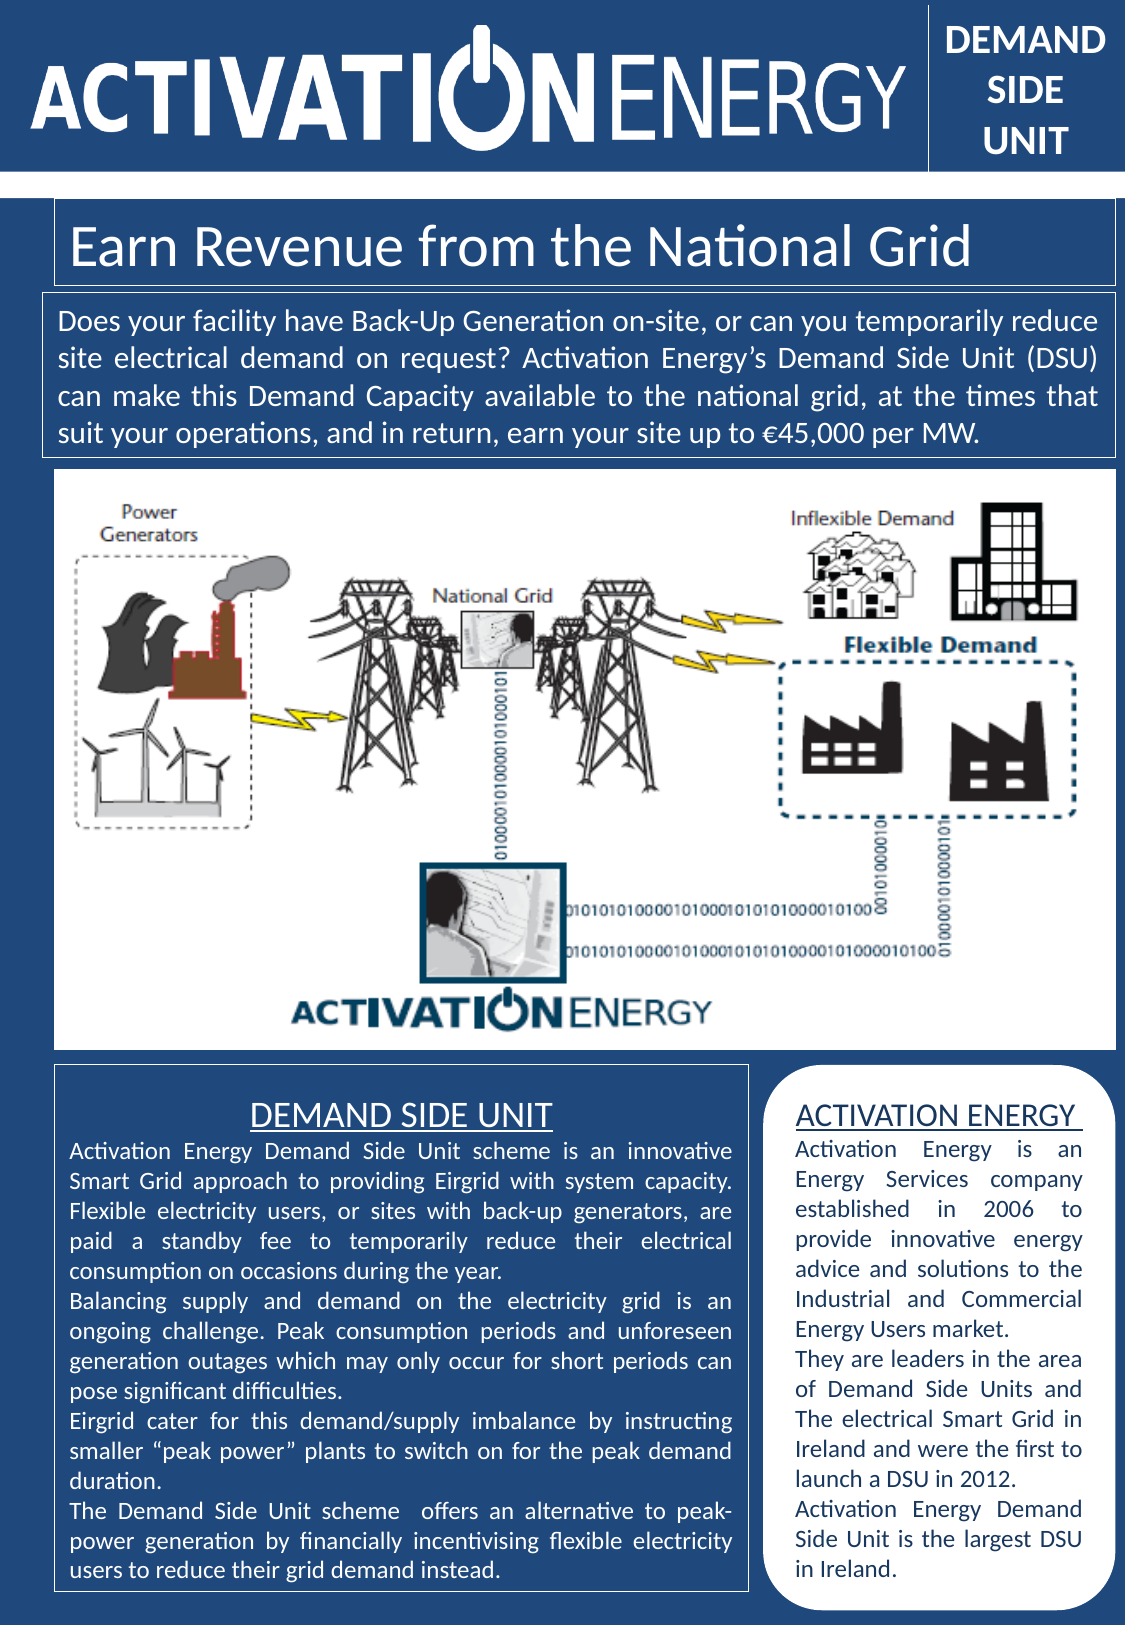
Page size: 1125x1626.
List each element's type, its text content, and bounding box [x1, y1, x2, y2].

picture [54, 469, 1116, 1050]
text_box DEMAND SIDE UNIT [929, 4, 1122, 169]
text_box ACTIVATION ENERGY Activation Energy is an Energy Services company established in 2006 to provide innovative energy advice and solutions to the Industrial and Commercial Energy Users market. They are leaders in the area of Demand Side Units and The electrical Smart Grid in Ireland and were the first to launch a DSU in 2012. Activation Energy Demand Side Unit is the largest DSU in Ireland. [761, 1062, 1118, 1613]
text_box Earn Revenue from the National Grid [54, 200, 1116, 286]
text_box DEMAND SIDE UNIT Activation Energy Demand Side Unit scheme is an innovative Smart Grid approach to providing Eirgrid with system capacity. Flexible electricity users, or sites with back-up generators, are paid a standby fee to temporarily reduce their electrical consumption on occasions during the year. Balancing supply and demand on the electricity grid is an ongoing challenge. Peak consumption periods and unforeseen generation outages which may only occur for short periods can pose significant difficulties. Eirgrid cater for this demand/supply imbalance by instructing smaller “peak power” plants to switch on for the peak demand duration. The Demand Side Unit scheme offers an alternative to peak-power generation by financially incentivising flexible electricity users to reduce their grid demand instead. [54, 1064, 749, 1592]
text_box Does your facility have Back-Up Generation on-site, or can you temporarily reduce site electrical demand on request? Activation Energy’s Demand Side Unit (DSU) can make this Demand Capacity available to the national grid, at the times that suit your operations, and in return, earn your site up to €45,000 per MW. [42, 292, 1116, 458]
picture [30, 25, 906, 151]
text_box [0, 169, 1125, 200]
